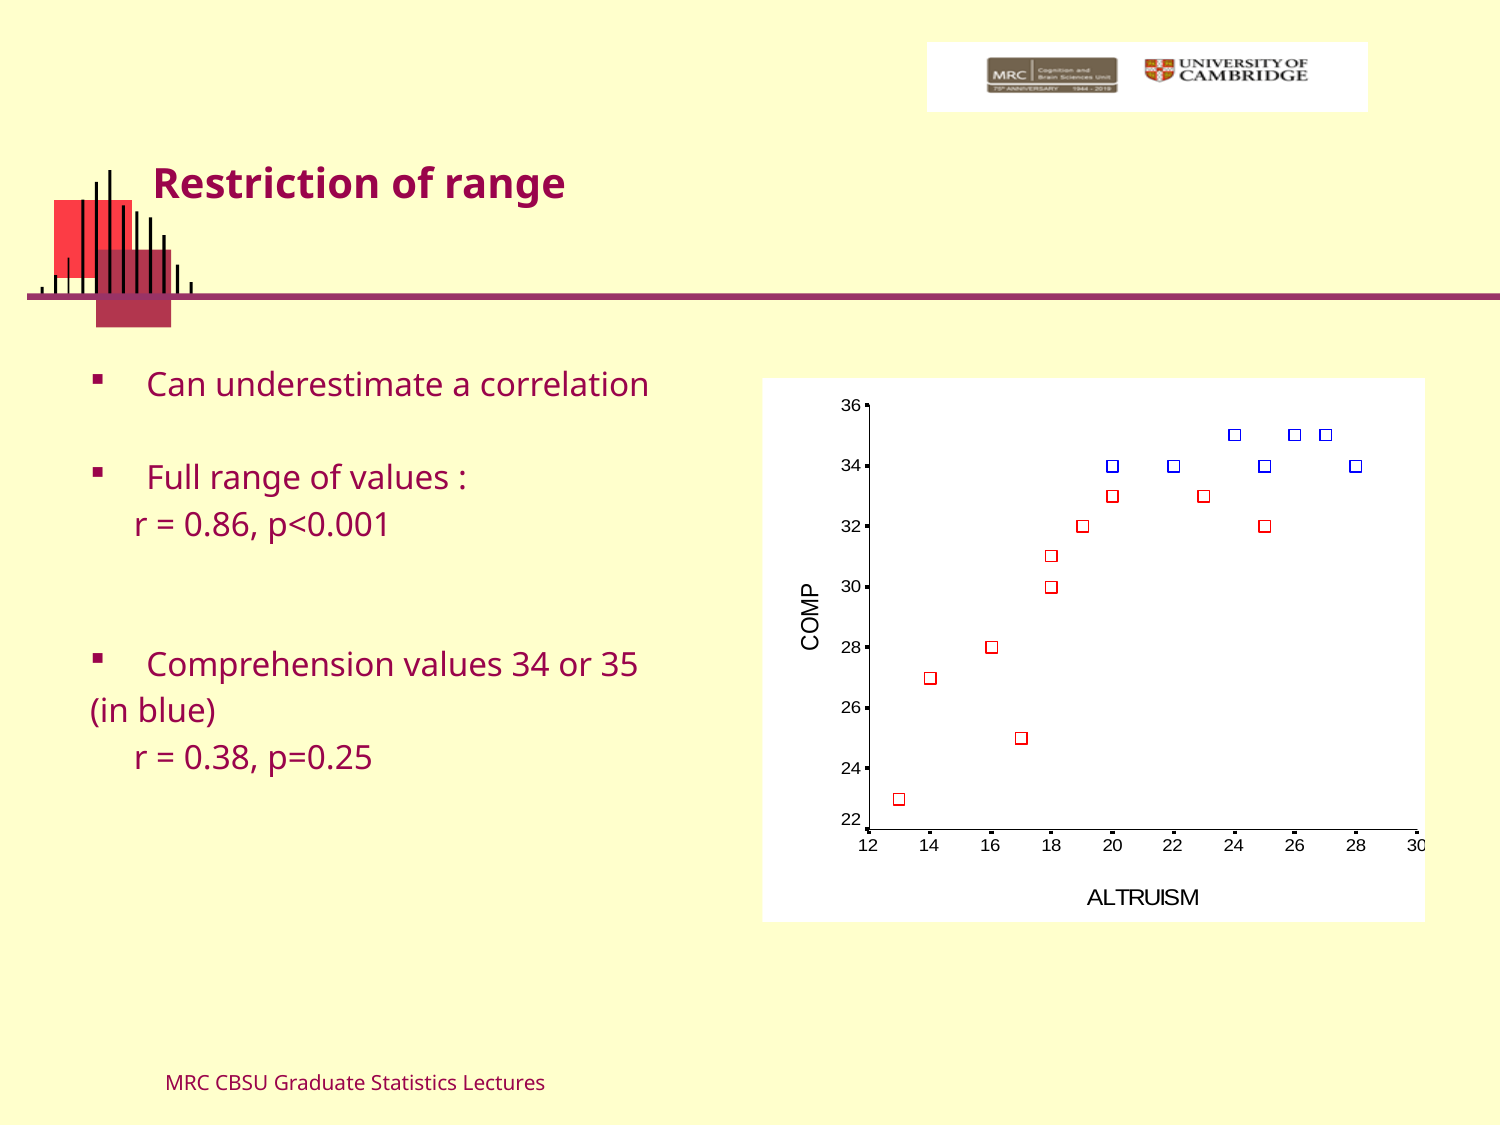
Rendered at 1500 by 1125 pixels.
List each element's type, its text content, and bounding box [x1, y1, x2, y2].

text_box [762, 377, 1426, 923]
picture [927, 42, 1368, 112]
footer MRC CBSU Graduate Statistics Lectures [149, 1062, 988, 1101]
title Restriction of range [137, 137, 988, 233]
list Can underestimate a correlation Full range of values : r = 0.86, p<0.001 Comprehension values 34 or 35 (in blue) r = 0.38, p=0.25 [75, 262, 738, 1038]
